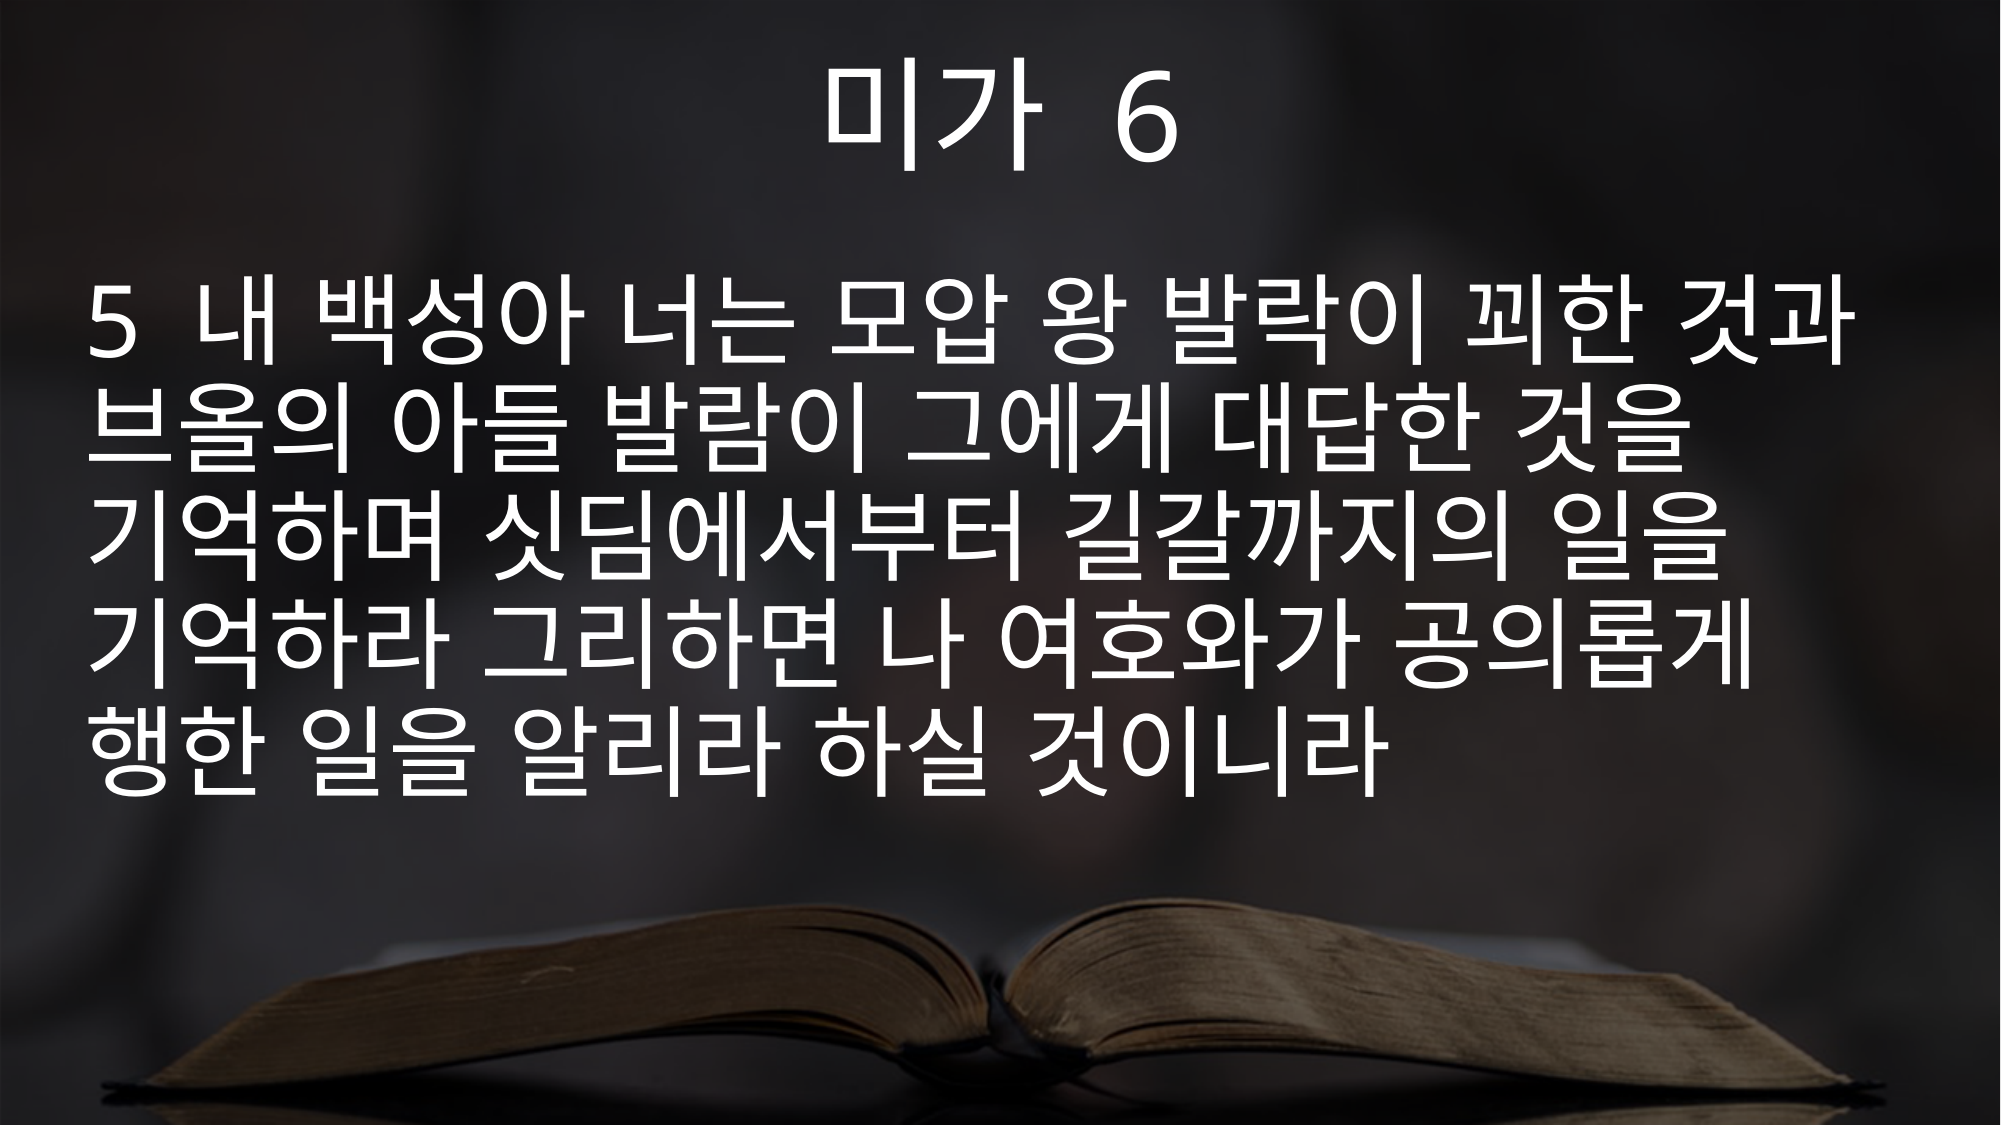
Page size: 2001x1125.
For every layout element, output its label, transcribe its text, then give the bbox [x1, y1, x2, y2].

list 5 내 백성아 너는 모압 왕 발락이 꾀한 것과 브올의 아들 발람이 그에게 대답한 것을 기억하며 싯딤에서부터 길갈까지의 일을 기억하라 그리하면 나 여호와가 공의롭게 행한 일을 알리라 하실 것이니라 [69, 263, 1953, 423]
footer 미가 6 [0, 32, 2000, 192]
picture [0, 0, 2001, 1125]
